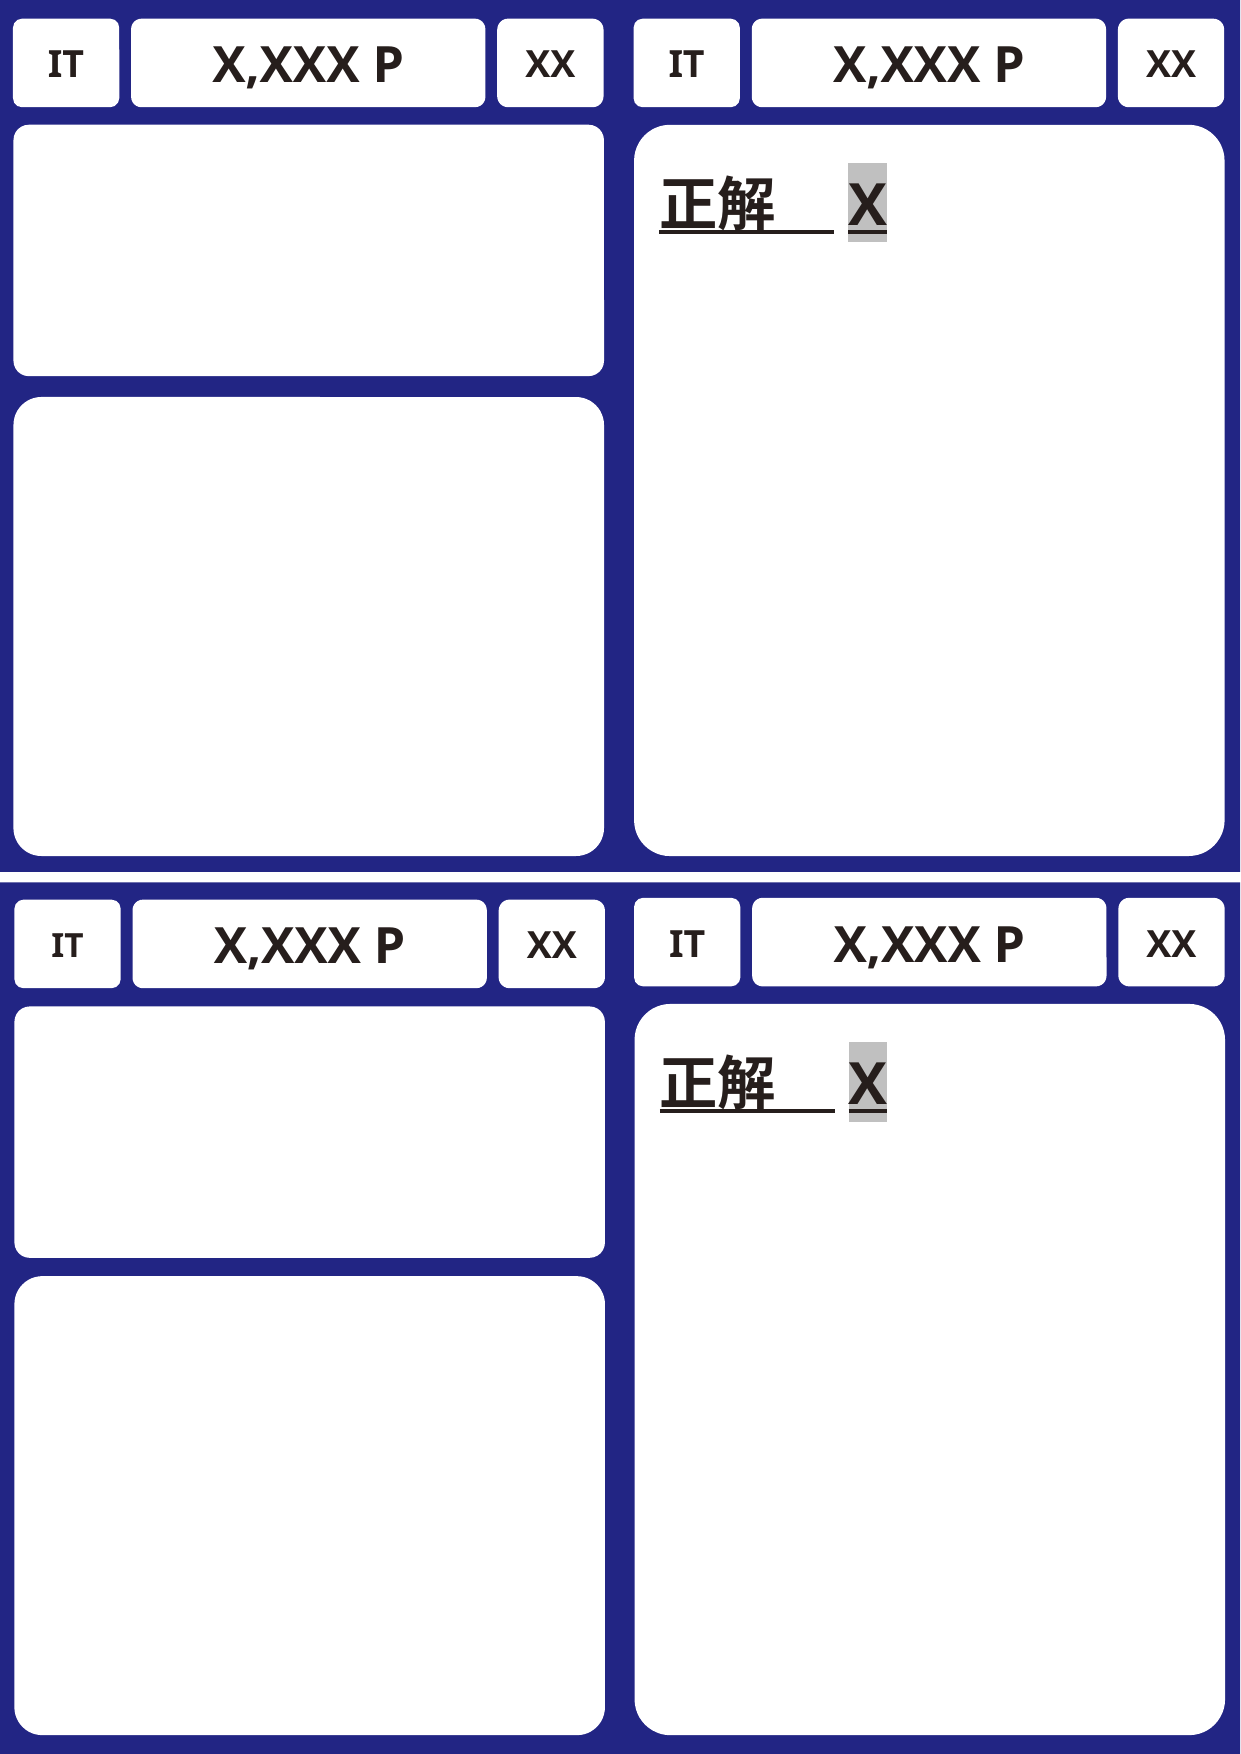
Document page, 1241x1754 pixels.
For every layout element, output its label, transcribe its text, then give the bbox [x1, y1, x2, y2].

text_box [0, 881, 1241, 1754]
text_box IT [633, 896, 742, 988]
text_box XX [1116, 17, 1226, 109]
text_box [12, 123, 606, 378]
text_box IT [632, 17, 741, 109]
text_box X,XXX P [131, 898, 488, 990]
text_box X,XXX P [751, 896, 1108, 988]
text_box IT [13, 898, 122, 990]
text_box [13, 1275, 606, 1737]
text_box XX [1117, 896, 1226, 988]
text_box [12, 395, 606, 858]
text_box 正解 X [633, 123, 1226, 858]
text_box [13, 1005, 606, 1259]
text_box [0, 0, 1241, 873]
text_box X,XXX P [130, 17, 487, 109]
text_box 正解 X [633, 1002, 1227, 1737]
text_box XX [497, 898, 606, 990]
text_box IT [11, 17, 121, 109]
text_box XX [496, 17, 605, 109]
text_box X,XXX P [750, 17, 1108, 109]
